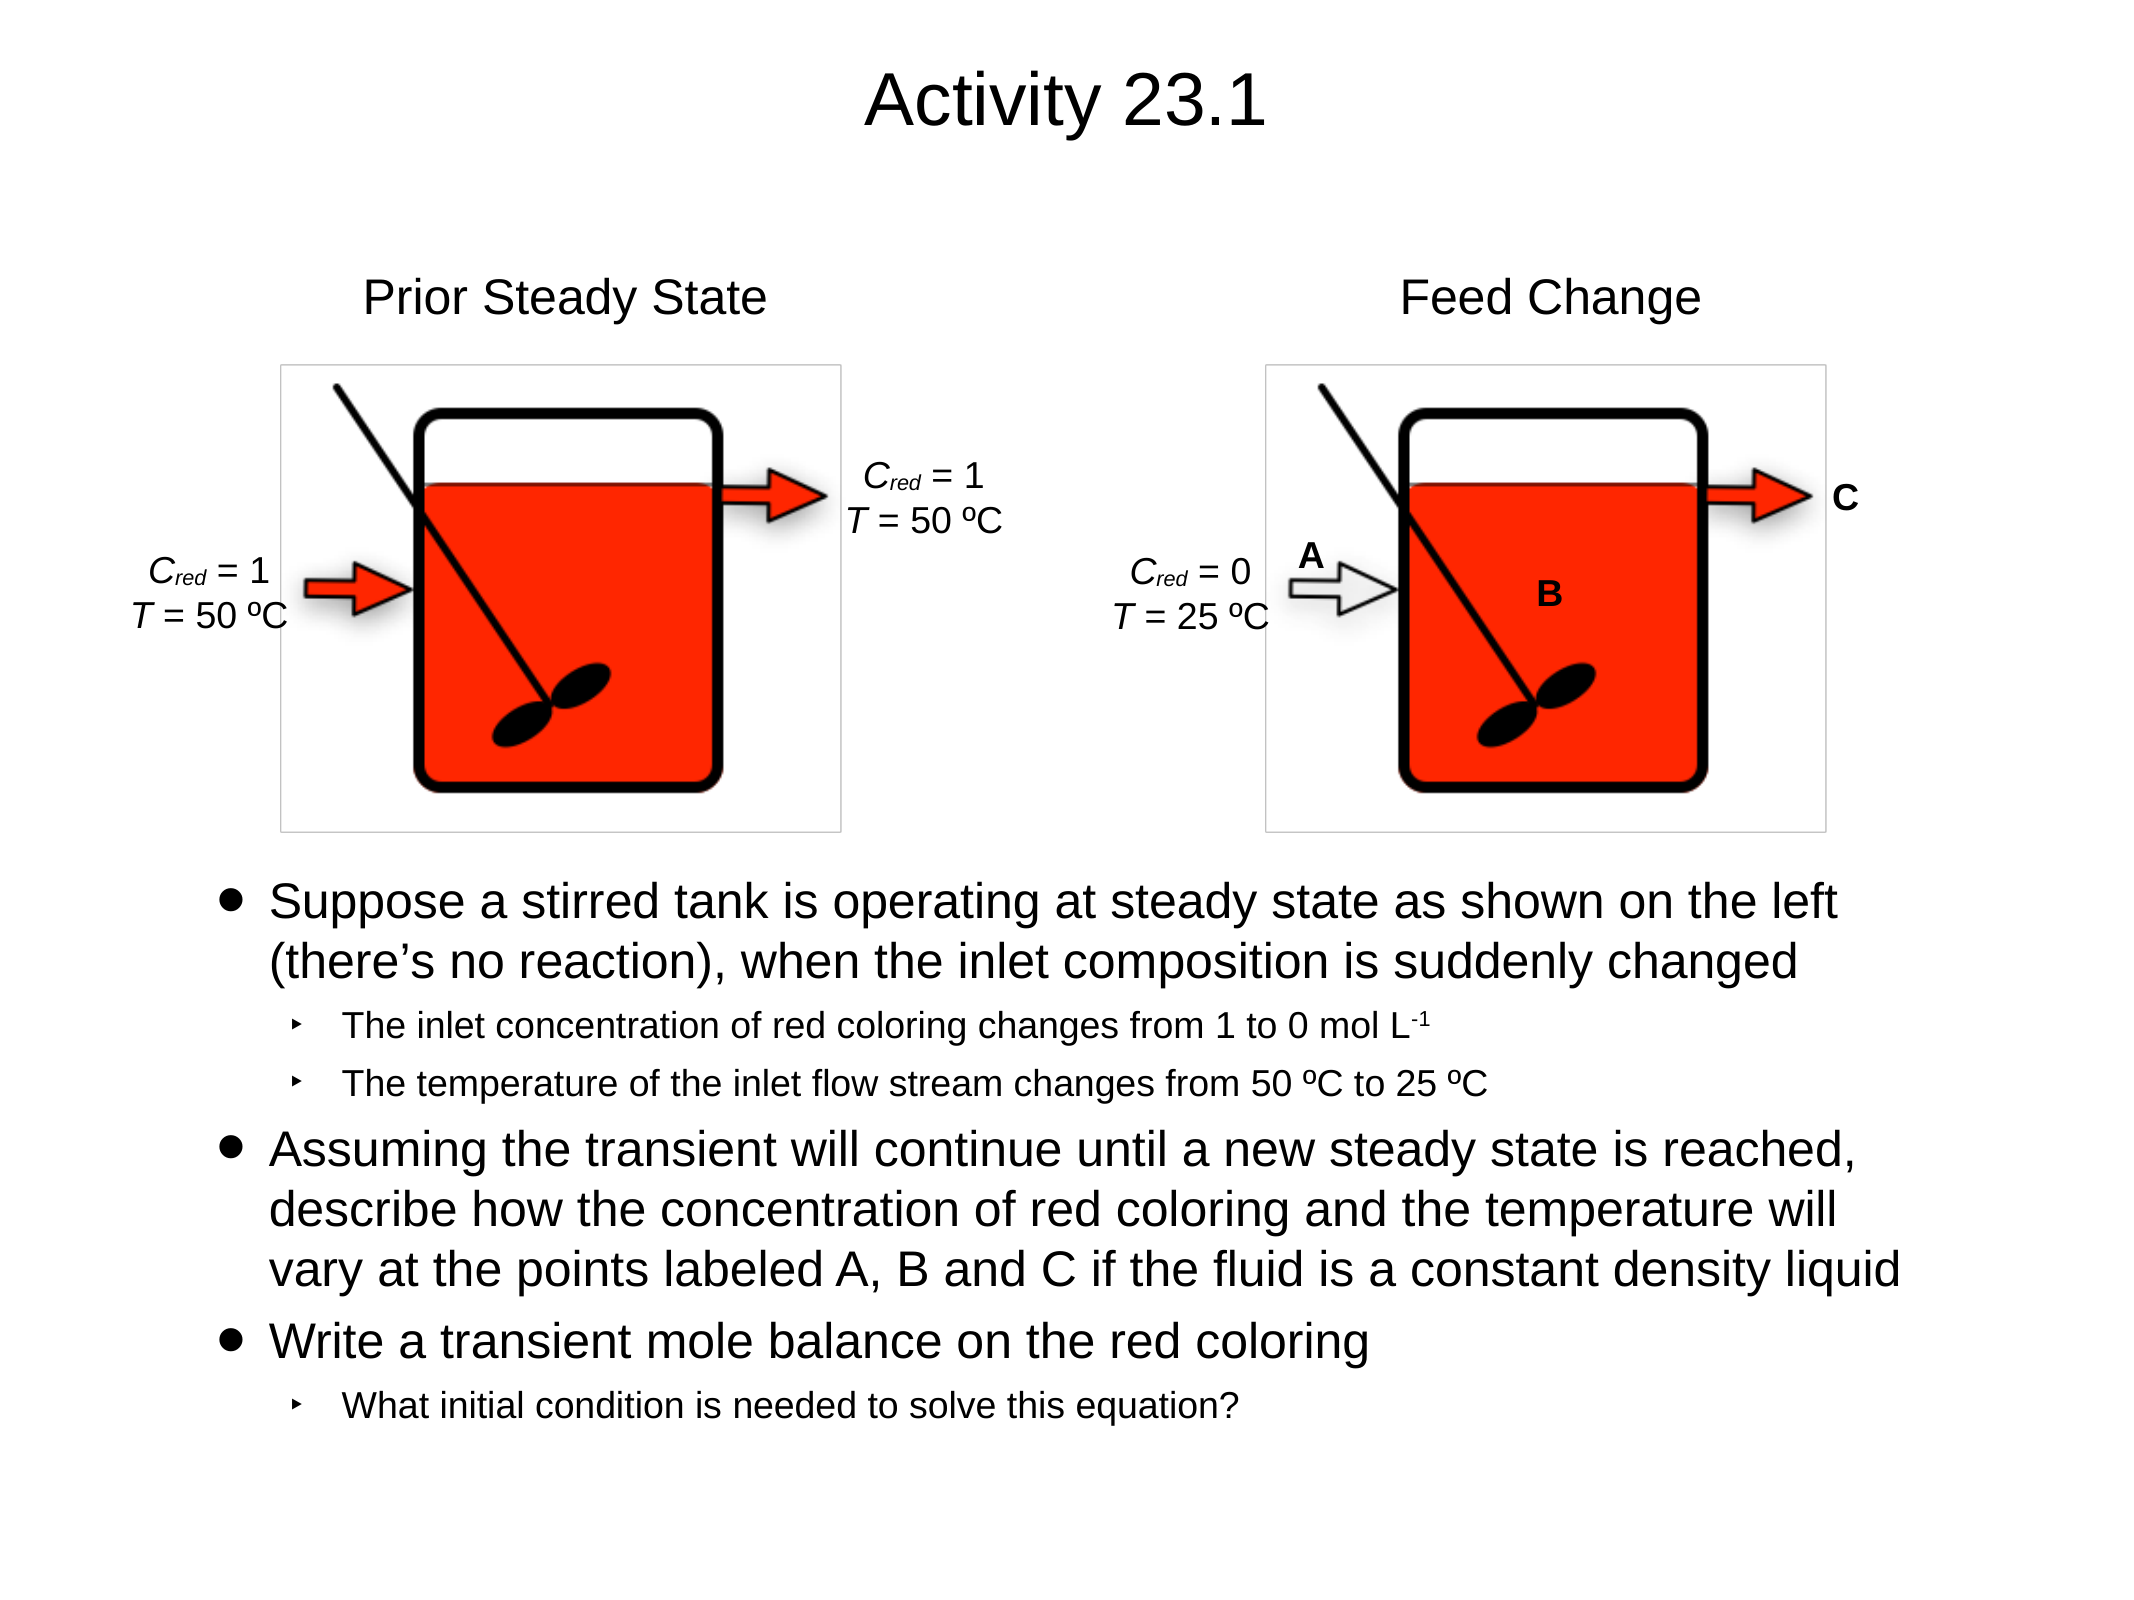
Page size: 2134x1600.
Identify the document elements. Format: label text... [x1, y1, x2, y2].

picture [226, 341, 903, 842]
text_box Cred = 0 T = 25 ºC [1111, 546, 1207, 637]
title Activity 23.1 [208, 41, 1925, 250]
text_box Cred = 1 T = 50 ºC [129, 545, 221, 636]
list Suppose a stirred tank is operating at steady state as shown on the left (there’s no reaction), when the inlet composition is suddenly changed The inlet concentration of red coloring changes from 1 to 0 mol L-1 The temperature of the inlet flow stream changes from 50 ºC to 25 ºC Assuming the transient will continue until a new steady state is reached, describe how the concentration of red coloring and the temperature will vary at the points labeled A, B and C if the fluid is a constant density liquid Write a transient mole balance on the red coloring What initial condition is needed to solve this equation? [208, 860, 1925, 1463]
text_box Cred = 1 T = 50 ºC [908, 450, 1004, 541]
picture [1212, 341, 1888, 842]
text_box Feed Change [1399, 264, 1703, 325]
text_box Prior Steady State [362, 264, 769, 325]
